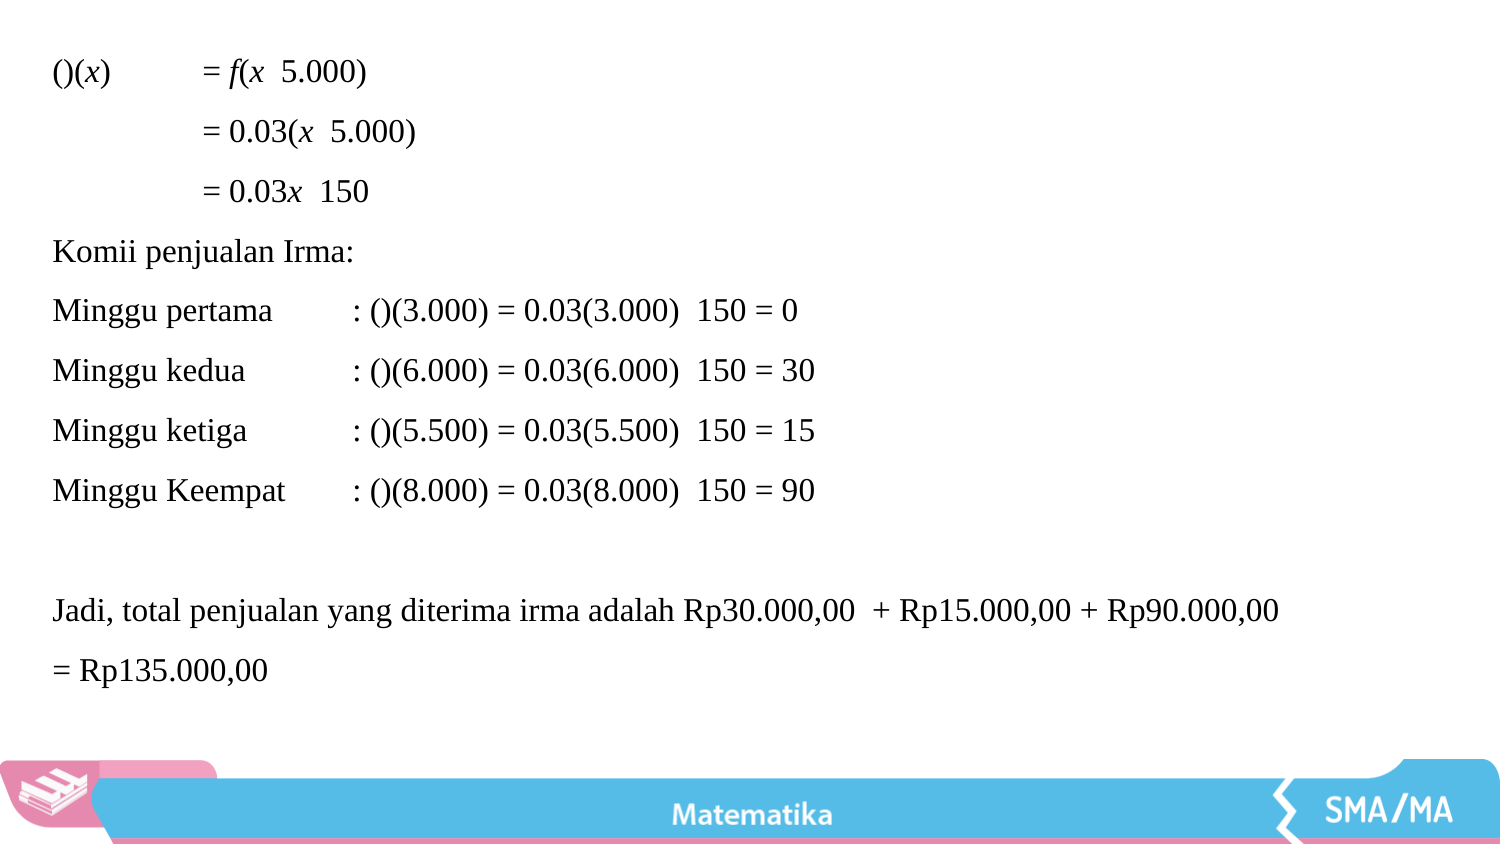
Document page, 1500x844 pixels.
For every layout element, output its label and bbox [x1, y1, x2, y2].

picture [0, 759, 1500, 844]
